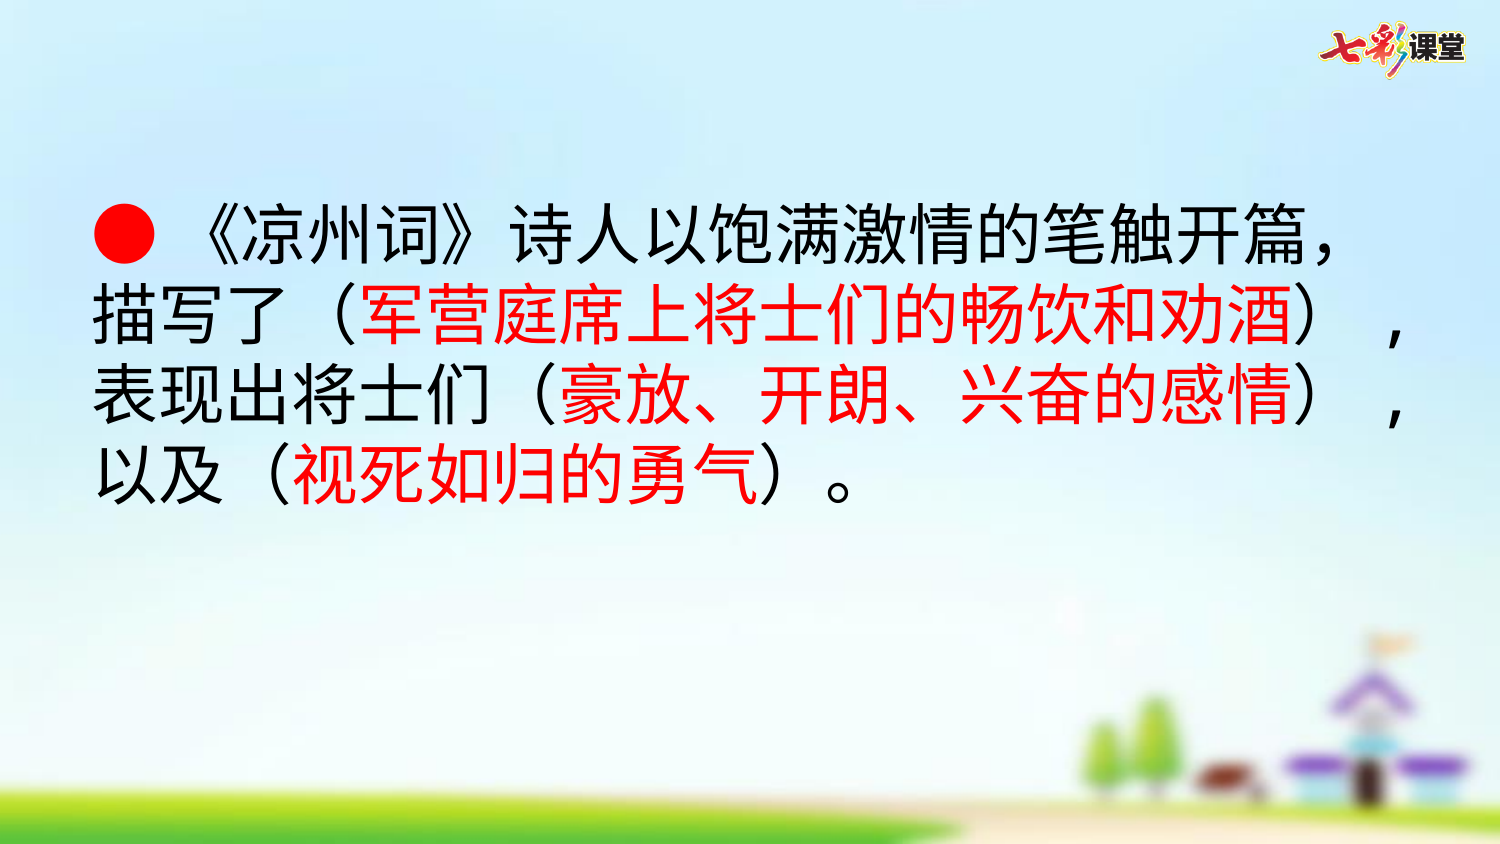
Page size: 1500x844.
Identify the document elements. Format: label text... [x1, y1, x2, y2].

text_box ●《凉州词》诗人以饱满激情的笔触开篇，描写了（军营庭席上将士们的畅饮和劝酒）,表现出将士们（豪放、开朗、兴奋的感情）,以及（视死如归的勇气）。 [76, 185, 1436, 521]
picture [0, 0, 1500, 844]
